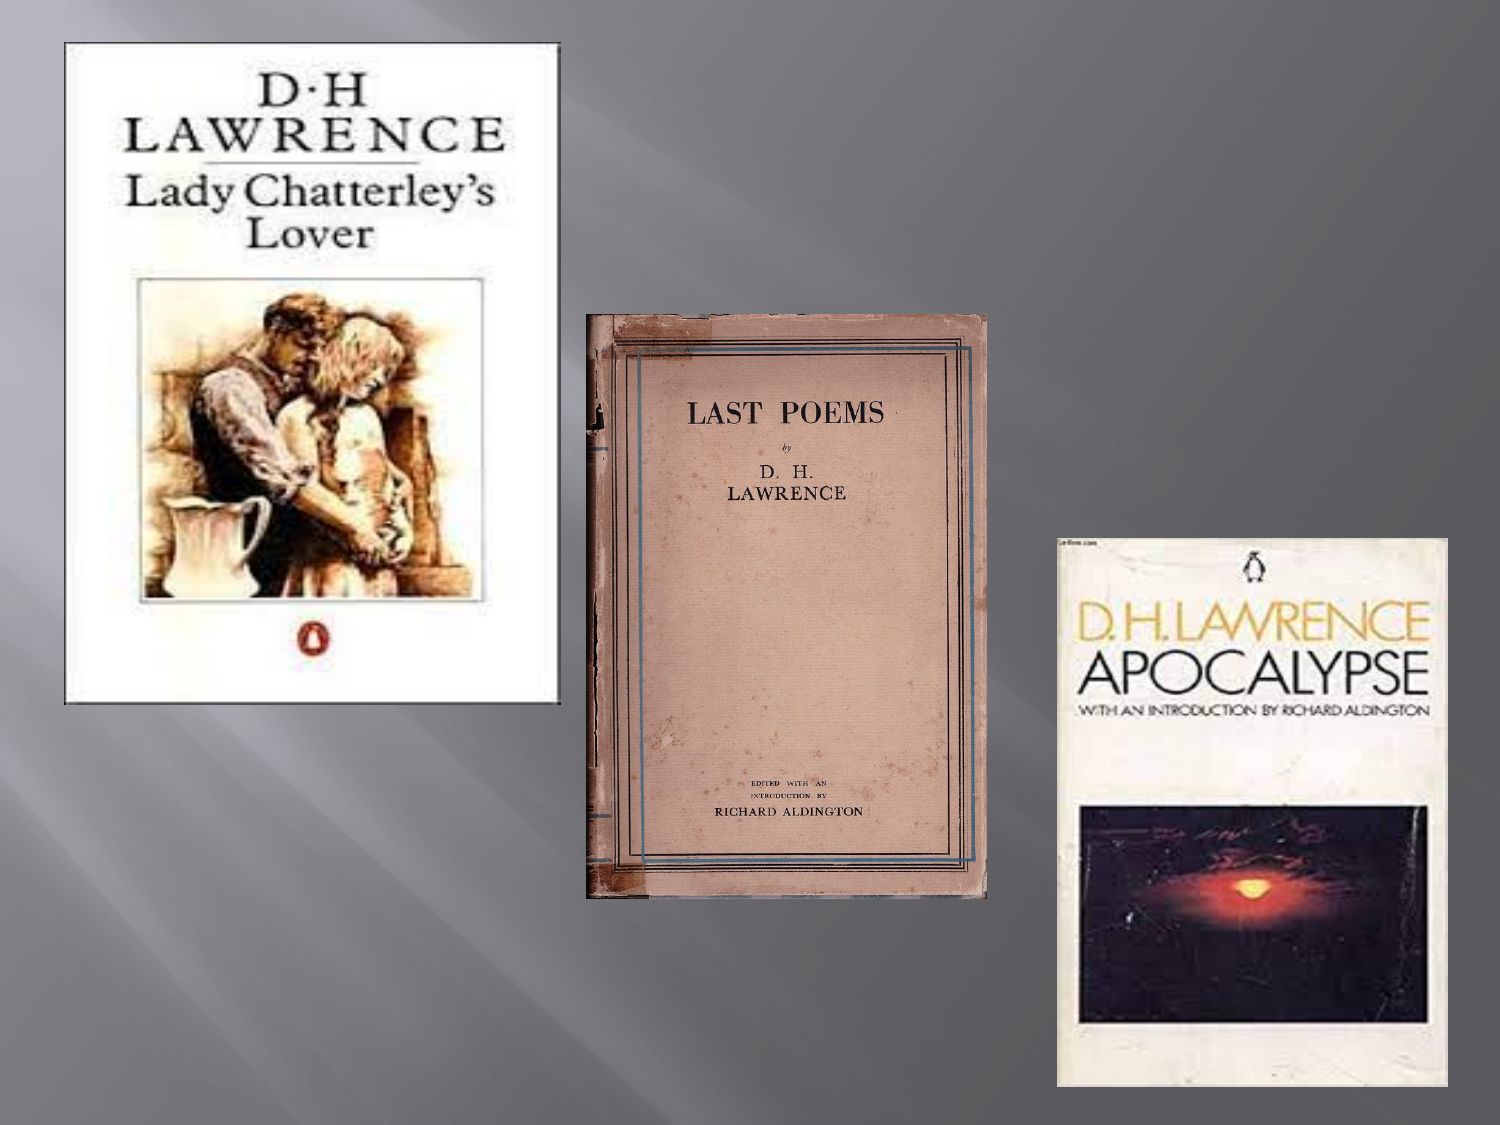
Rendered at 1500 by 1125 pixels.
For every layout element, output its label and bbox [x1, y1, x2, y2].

list [585, 314, 987, 899]
picture [1056, 538, 1448, 1087]
picture [64, 42, 562, 705]
